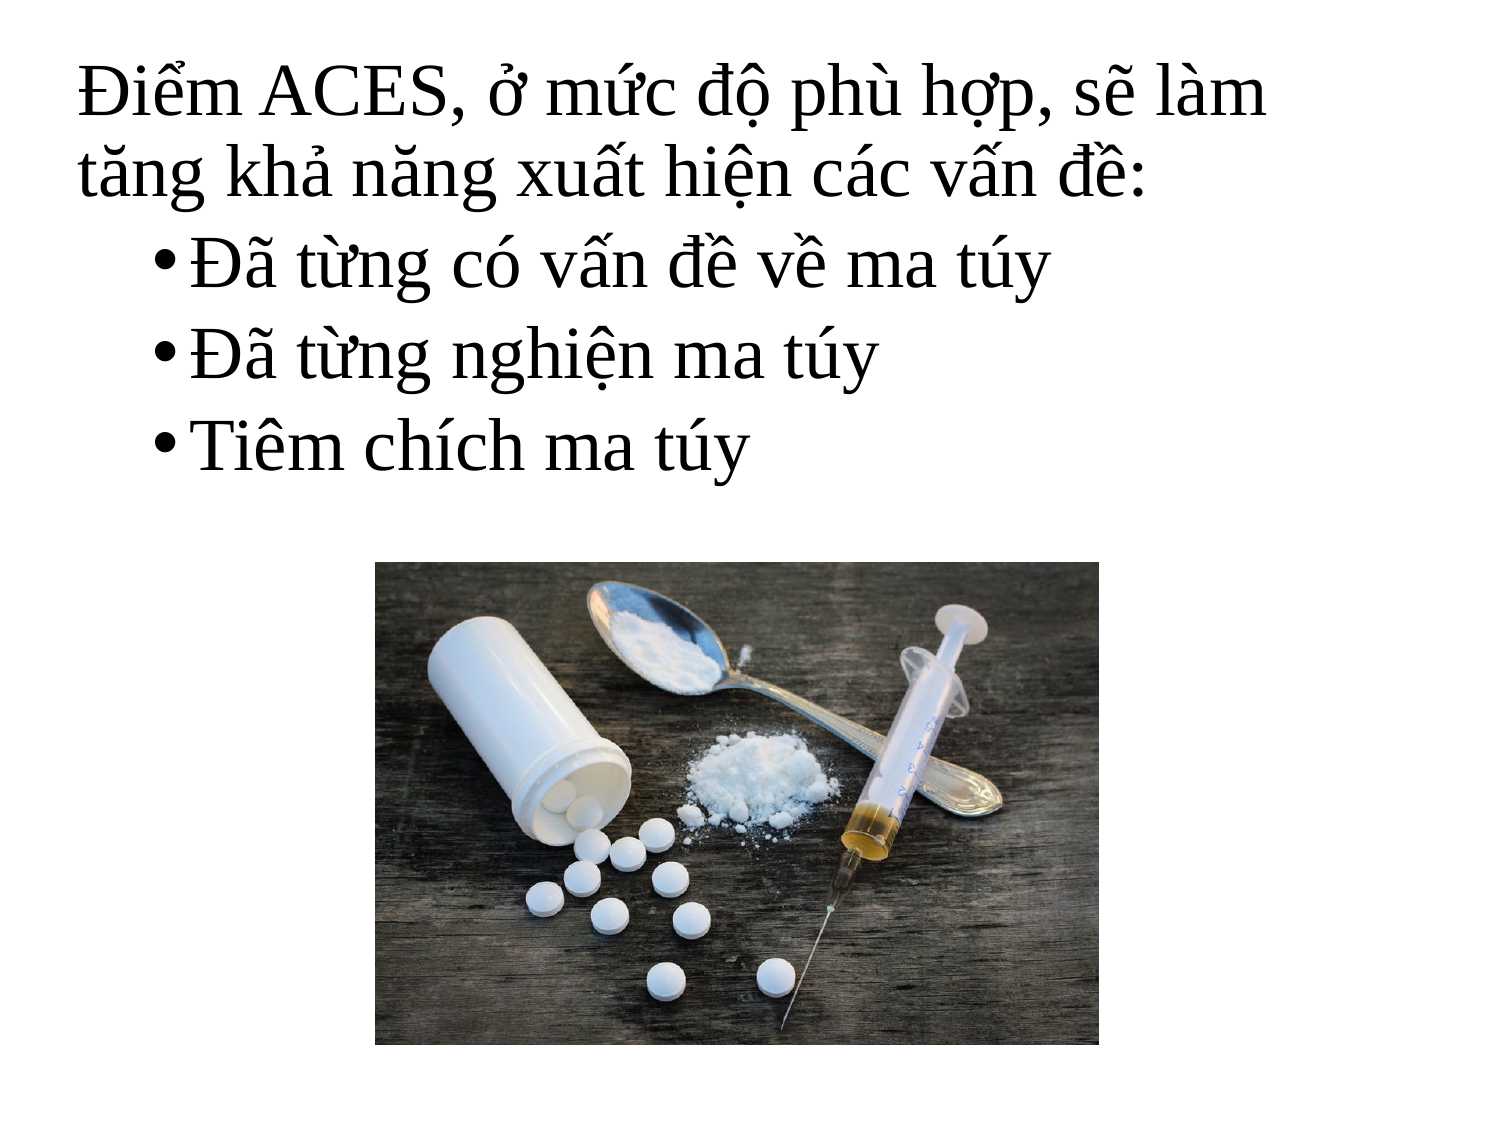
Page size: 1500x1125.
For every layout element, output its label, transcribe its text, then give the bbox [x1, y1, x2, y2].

picture [374, 562, 1099, 1045]
list Điểm ACES, ở mức độ phù hợp, sẽ làm tăng khả năng xuất hiện các vấn đề: Đã từng có vấn đề về ma túy Đã từng nghiện ma túy Tiêm chích ma túy [62, 42, 1350, 1100]
